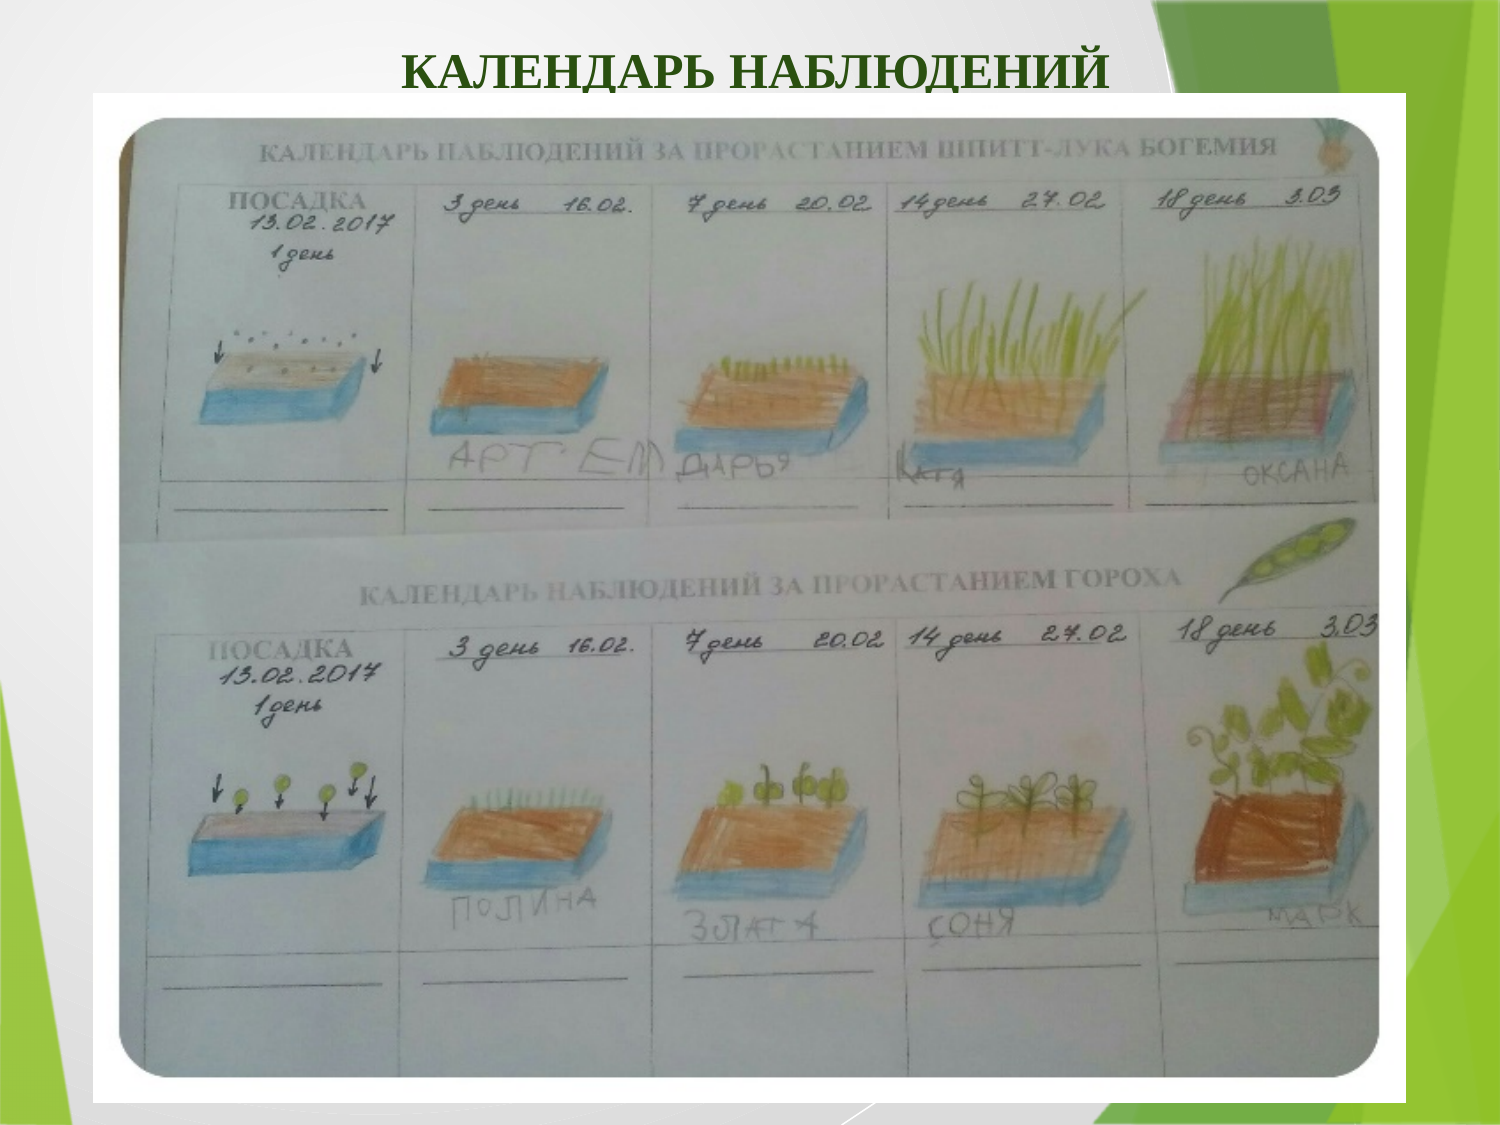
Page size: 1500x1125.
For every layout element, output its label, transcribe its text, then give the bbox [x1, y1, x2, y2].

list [97, 97, 1403, 1100]
title КАЛЕНДАРЬ НАБЛЮДЕНИЙ [99, 30, 1412, 151]
